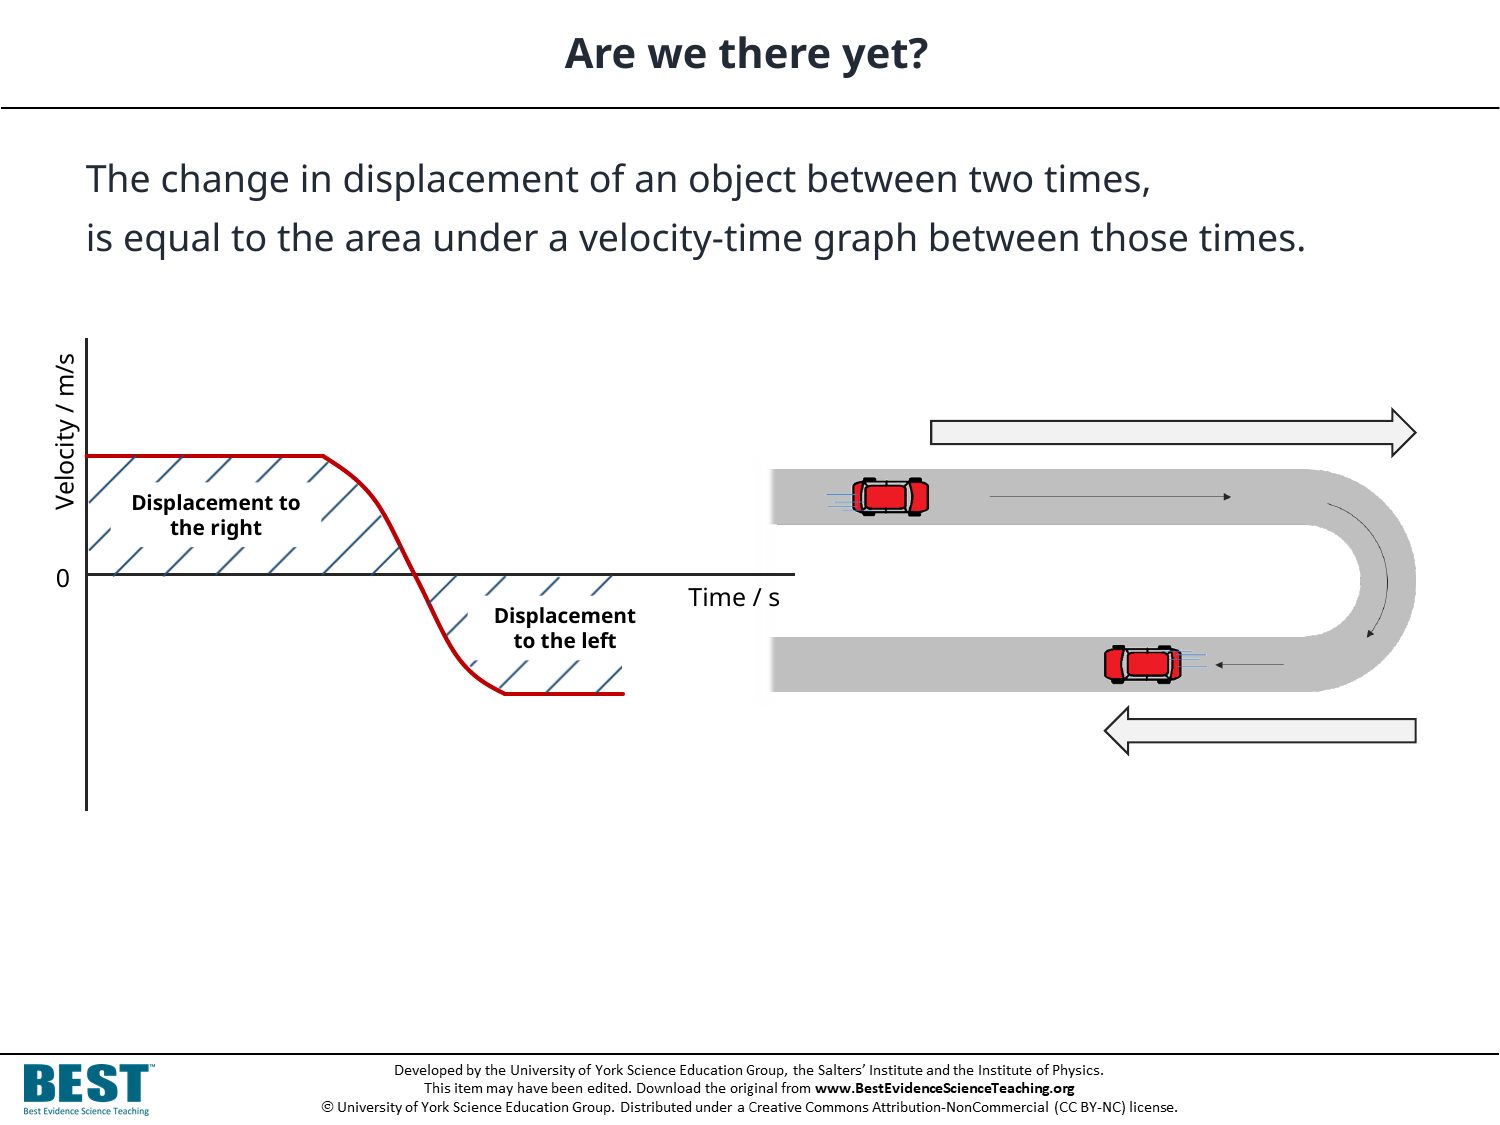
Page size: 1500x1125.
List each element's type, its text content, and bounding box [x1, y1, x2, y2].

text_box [41, 338, 796, 811]
picture [0, 107, 1500, 1125]
text_box Are we there yet? [23, 4, 1471, 99]
